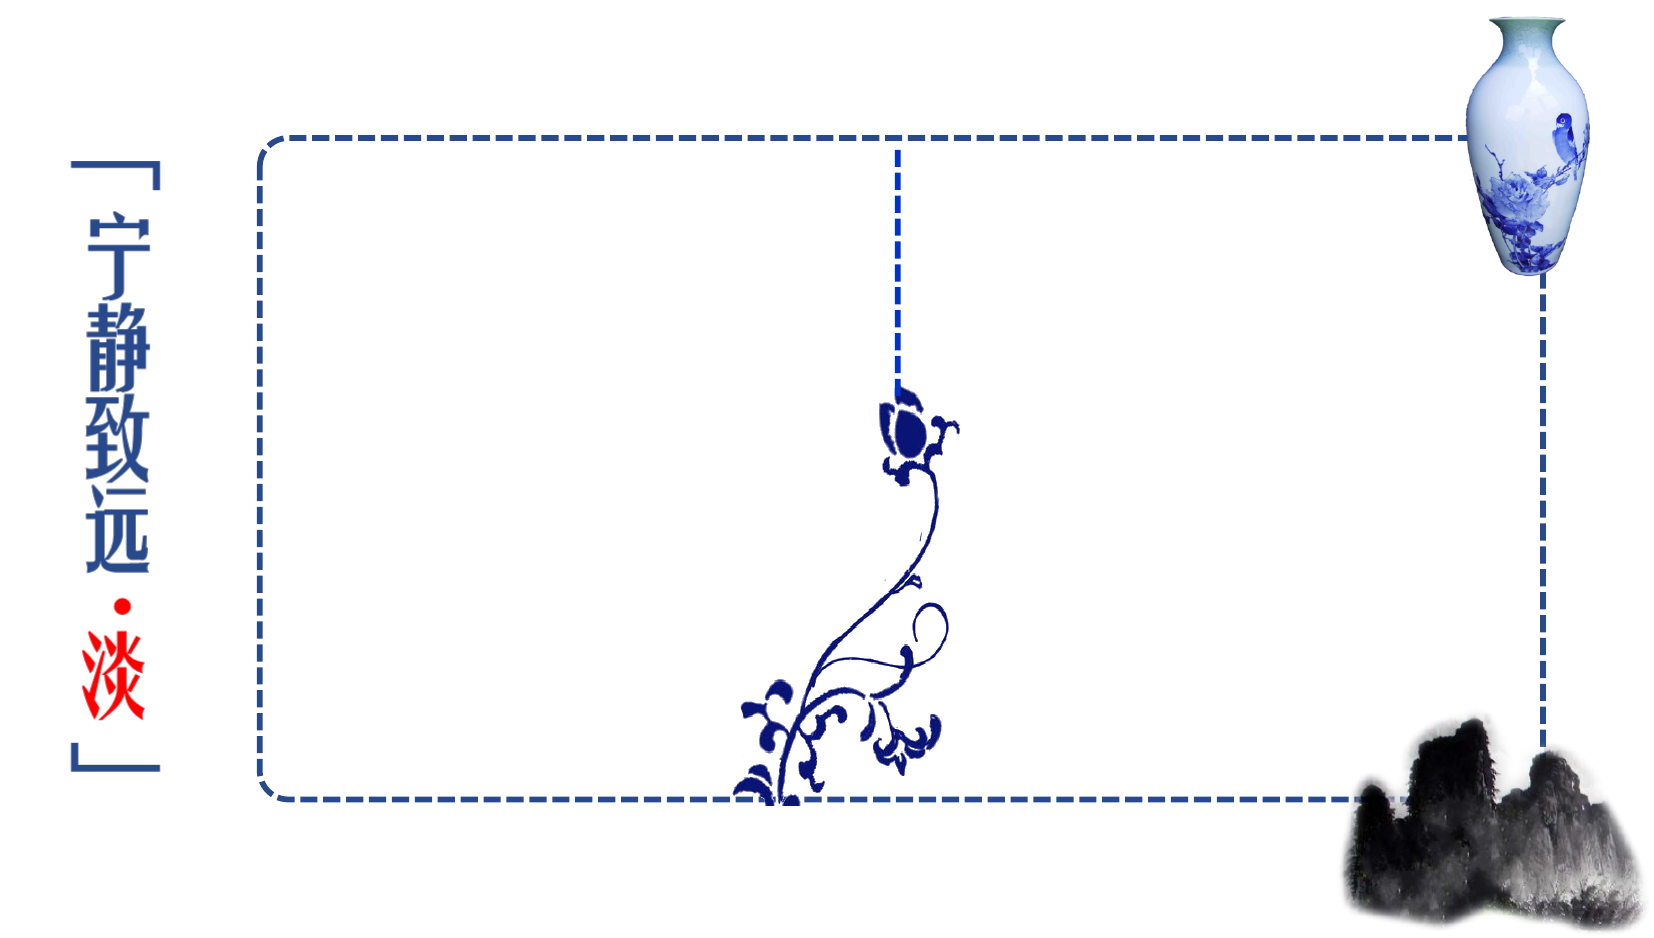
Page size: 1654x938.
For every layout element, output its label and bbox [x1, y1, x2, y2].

picture [1336, 706, 1654, 938]
text_box [259, 137, 1544, 800]
picture [1405, 0, 1654, 331]
picture [728, 361, 993, 807]
picture [11, 65, 205, 872]
